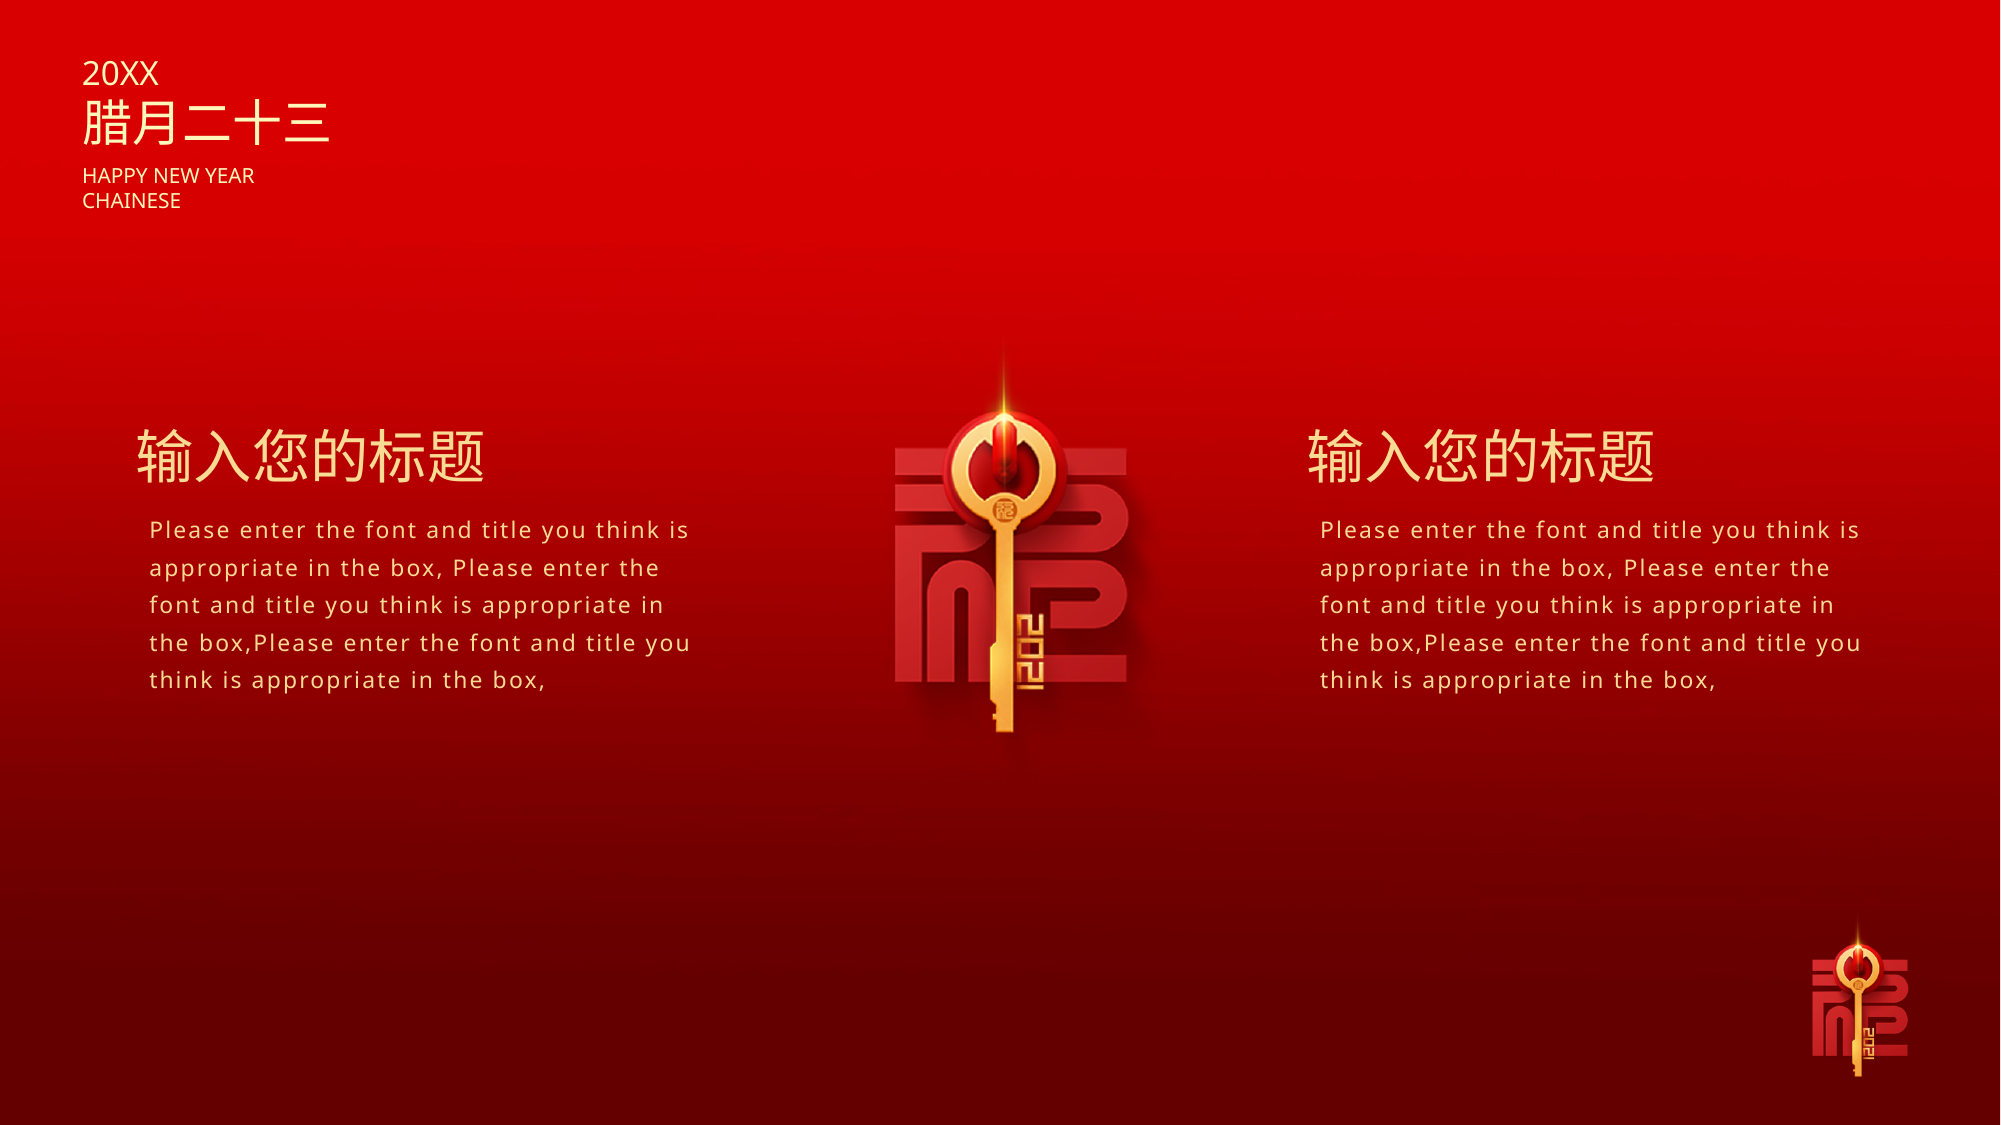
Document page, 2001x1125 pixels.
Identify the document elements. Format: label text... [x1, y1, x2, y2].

text_box 输入您的标题 [121, 412, 665, 498]
text_box 输入您的标题 [1291, 412, 1836, 498]
text_box Please enter the font and title you think is appropriate in the box, Please enter the font and title you think is appropriate in the box,Please enter the font and title you think is appropriate in the box, [134, 498, 709, 739]
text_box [795, 336, 1274, 789]
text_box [1771, 913, 1969, 1100]
picture [0, 0, 2001, 1125]
text_box Please enter the font and title you think is appropriate in the box, Please enter the font and title you think is appropriate in the box,Please enter the font and title you think is appropriate in the box, [1305, 498, 1879, 739]
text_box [66, 44, 373, 221]
